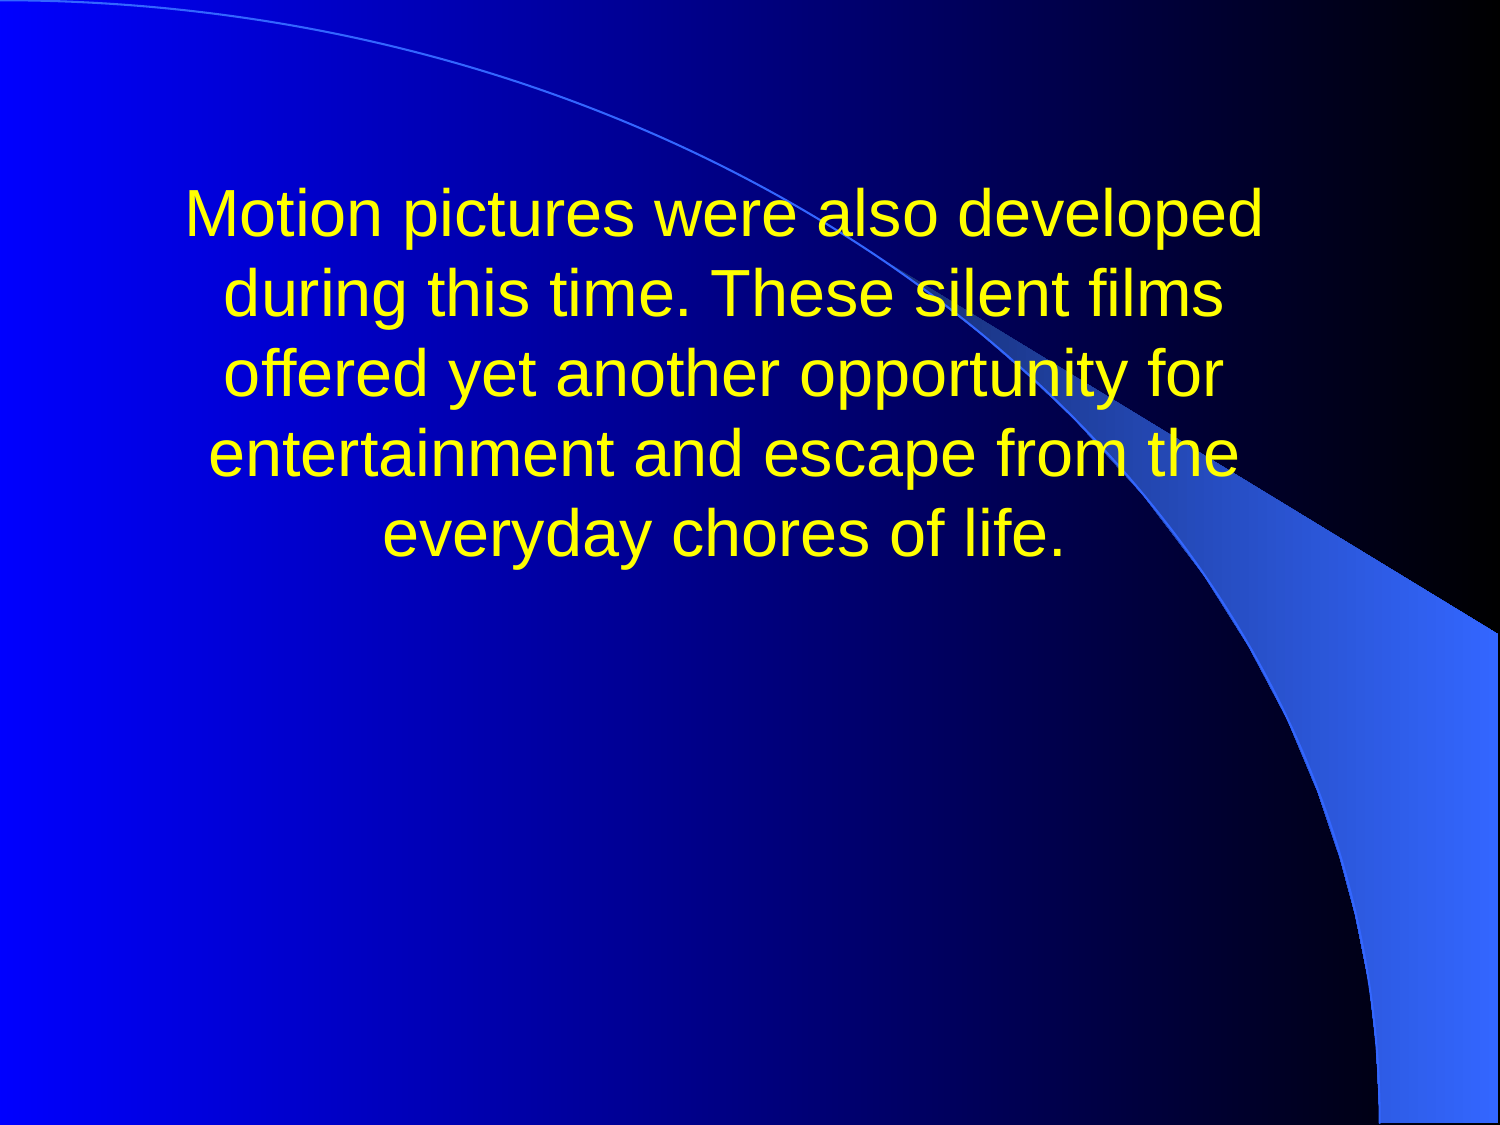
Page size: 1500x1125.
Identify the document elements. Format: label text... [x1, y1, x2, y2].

title Motion pictures were also developed during this time. These silent films offered yet another opportunity for entertainment and escape from the everyday chores of life. [124, 162, 1326, 578]
